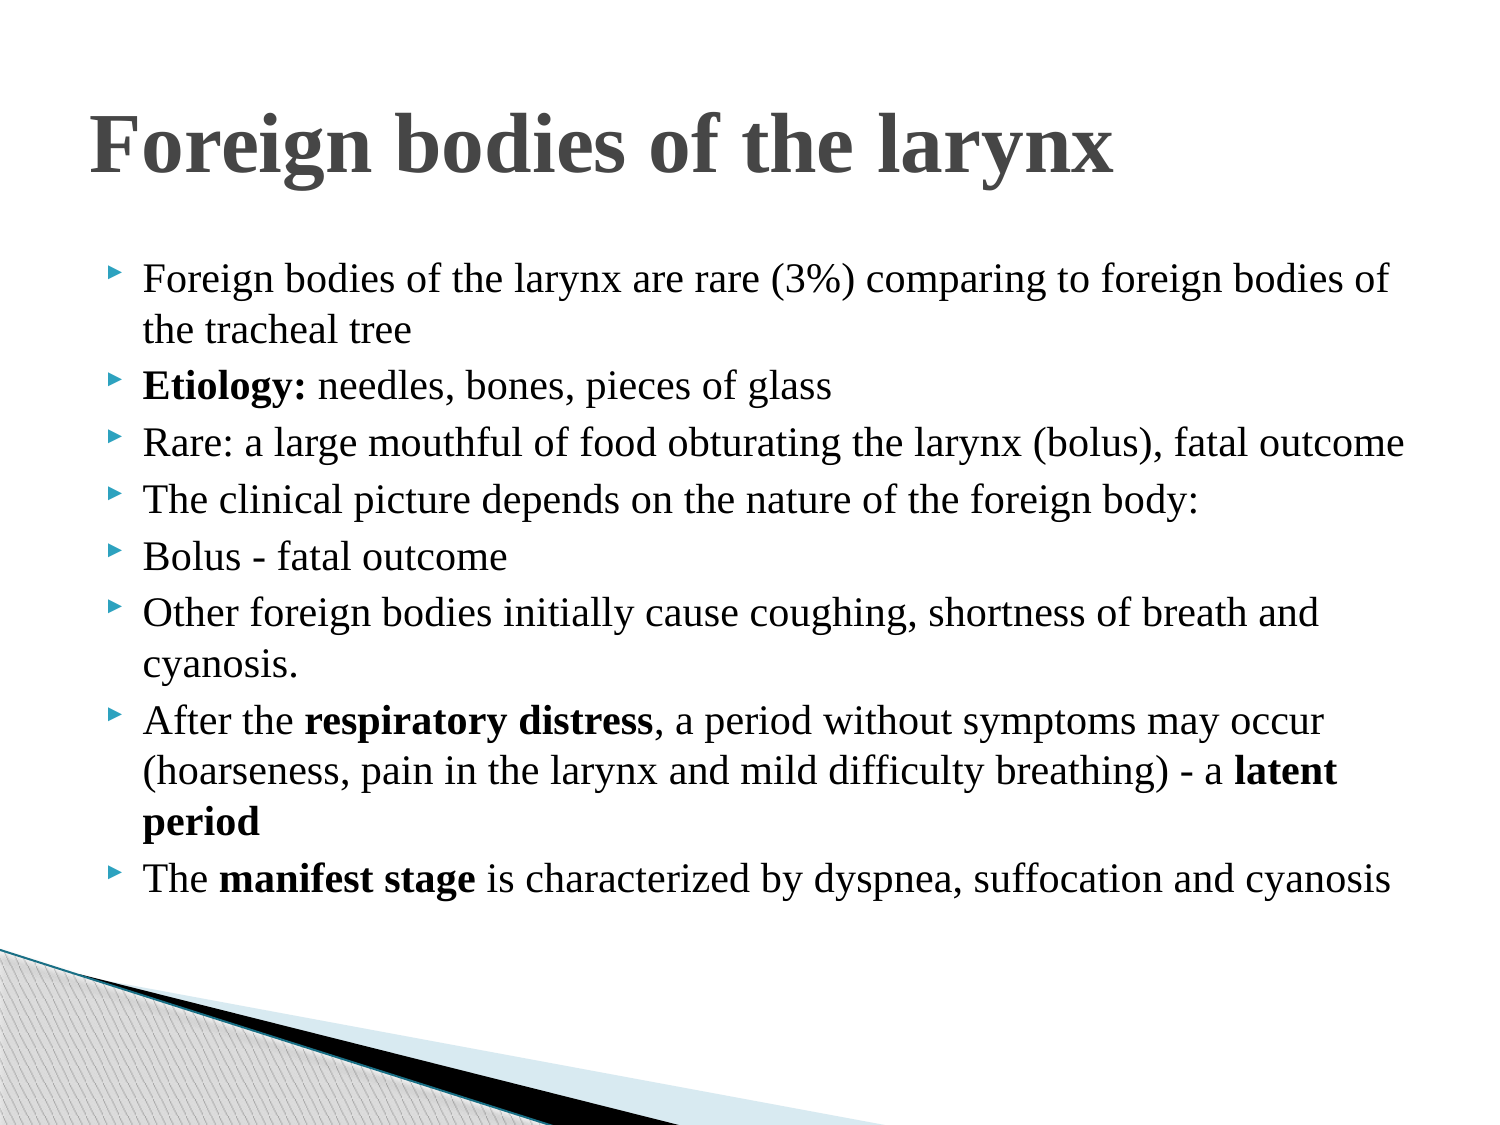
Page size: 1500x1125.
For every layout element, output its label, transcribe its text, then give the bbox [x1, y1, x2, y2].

list Foreign bodies of the larynx are rare (3%) comparing to foreign bodies of the tracheal tree Etiology: needles, bones, pieces of glass Rare: a large mouthful of food obturating the larynx (bolus), fatal outcome The clinical picture depends on the nature of the foreign body: Bolus - fatal outcome Other foreign bodies initially cause coughing, shortness of breath and cyanosis. After the respiratory distress, a period without symptoms may occur (hoarseness, pain in the larynx and mild difficulty breathing) - a latent period The manifest stage is characterized by dyspnea, suffocation and cyanosis [75, 243, 1425, 986]
title Foreign bodies of the larynx [75, 45, 1425, 233]
